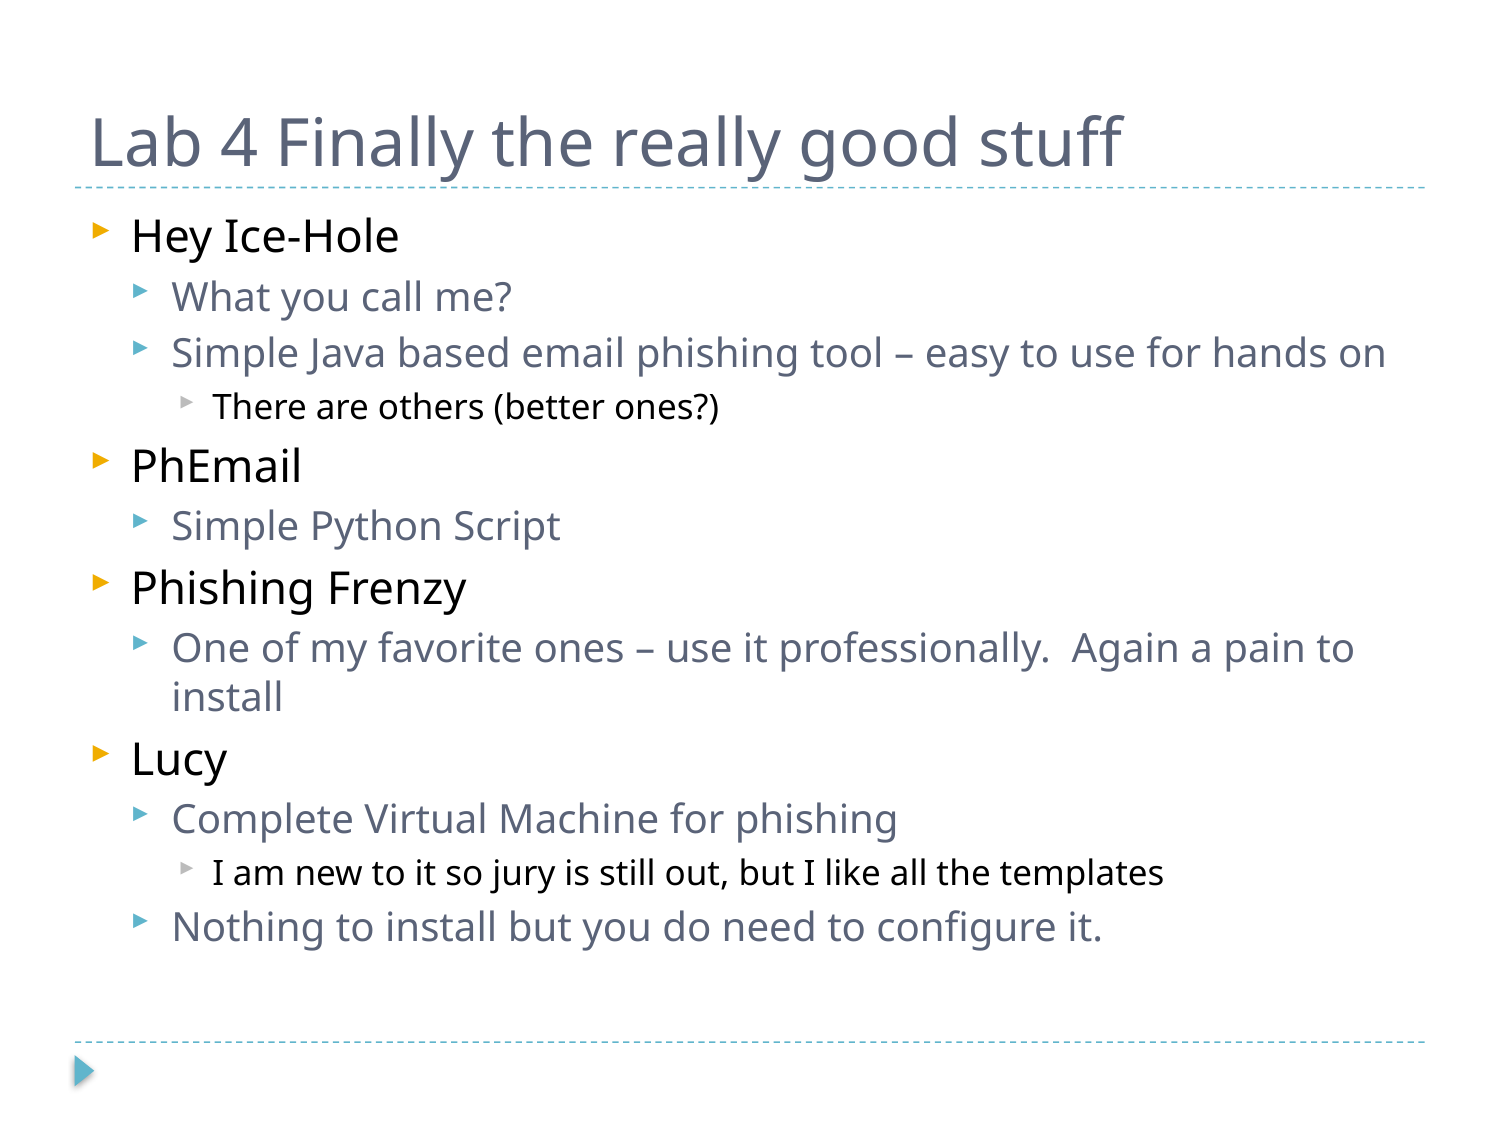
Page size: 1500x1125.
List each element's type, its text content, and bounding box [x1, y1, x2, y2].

title Lab 4 Finally the really good stuff [75, 24, 1425, 188]
list Hey Ice-Hole What you call me? Simple Java based email phishing tool – easy to use for hands on There are others (better ones?) PhEmail Simple Python Script Phishing Frenzy One of my favorite ones – use it professionally. Again a pain to install Lucy Complete Virtual Machine for phishing I am new to it so jury is still out, but I like all the templates Nothing to install but you do need to configure it. [75, 200, 1425, 1010]
